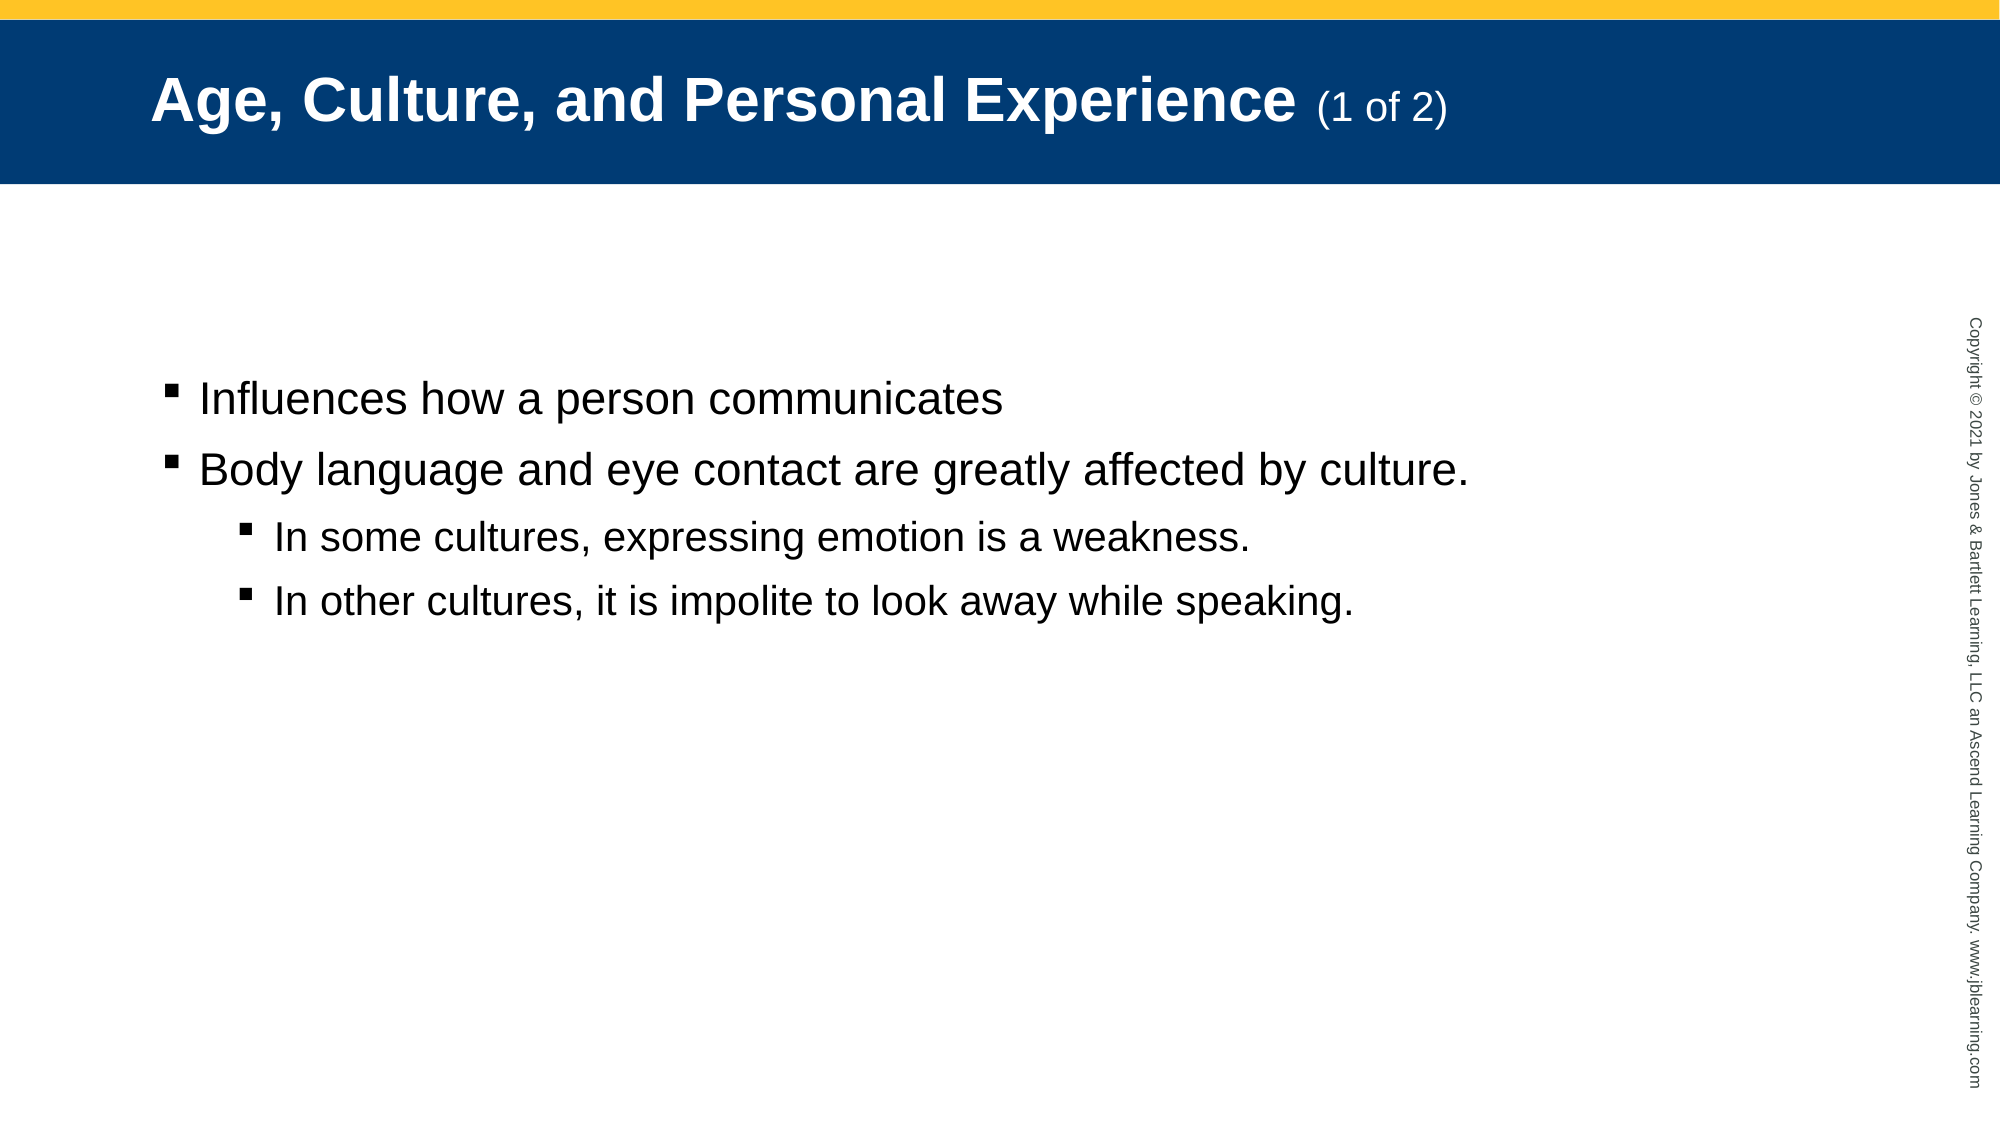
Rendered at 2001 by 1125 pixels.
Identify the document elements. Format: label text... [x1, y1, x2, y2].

list Influences how a person communicates Body language and eye contact are greatly affected by culture. In some cultures, expressing emotion is a weakness. In other cultures, it is impolite to look away while speaking. [146, 361, 1859, 1016]
title Age, Culture, and Personal Experience (1 of 2) [0, 19, 2000, 185]
